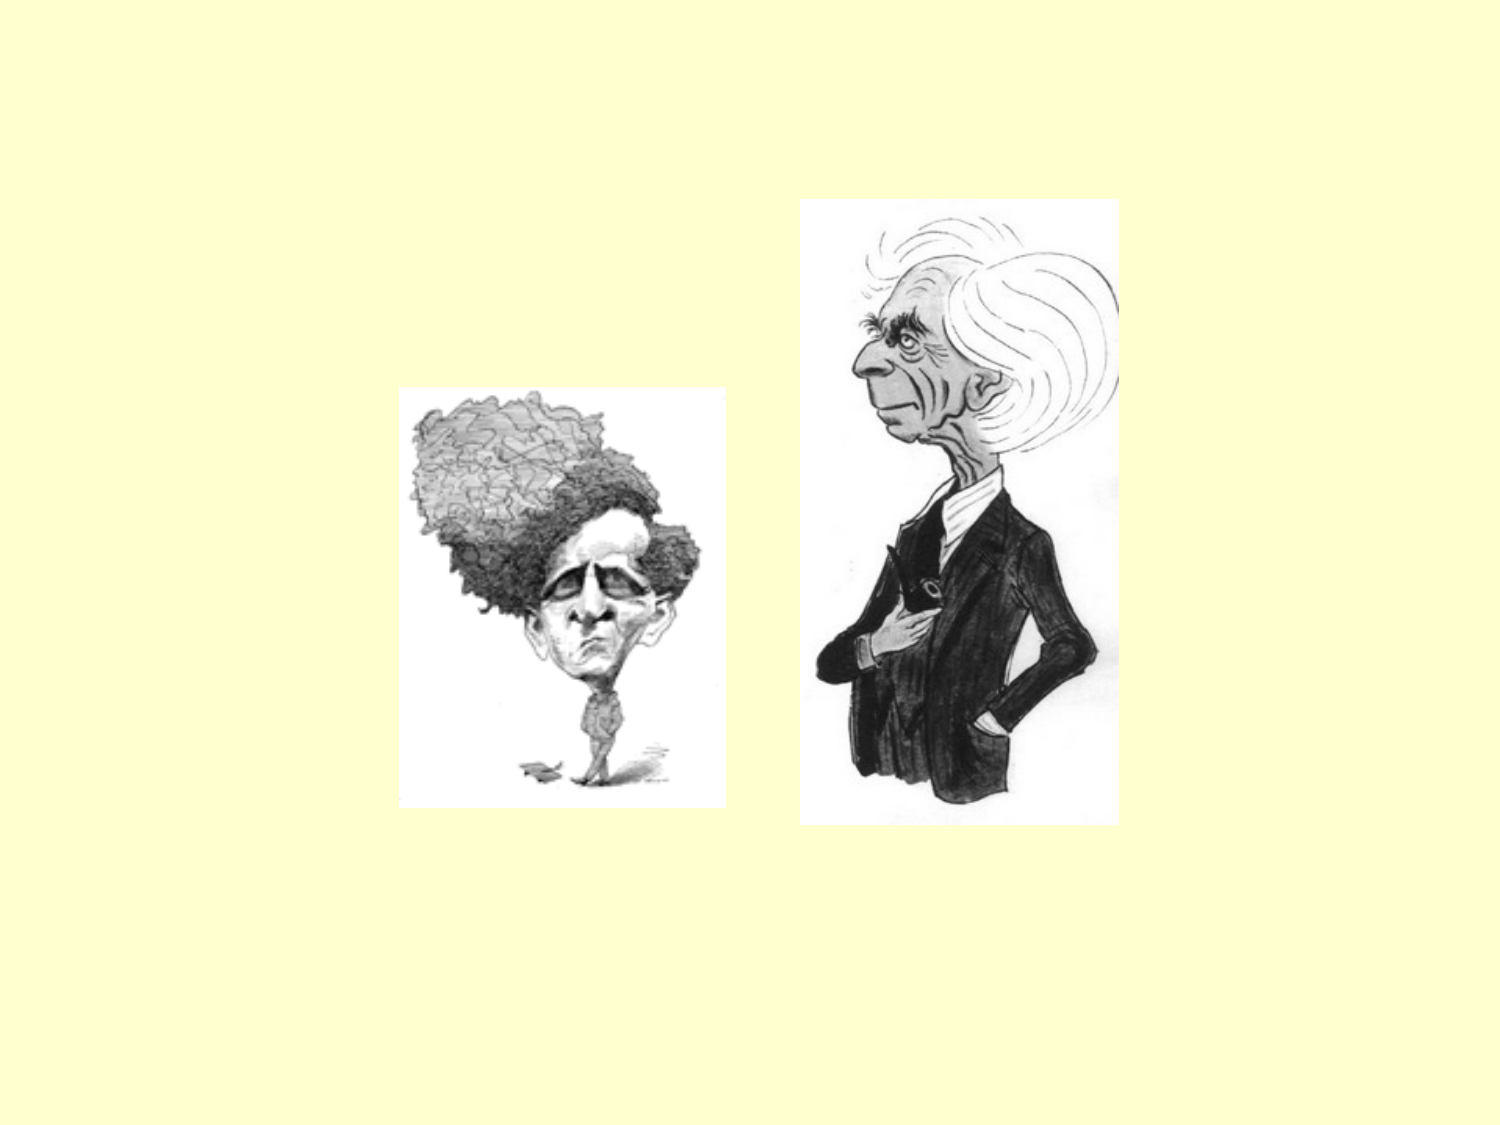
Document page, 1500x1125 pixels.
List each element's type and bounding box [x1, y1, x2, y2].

picture [399, 387, 726, 809]
list [799, 199, 1119, 826]
